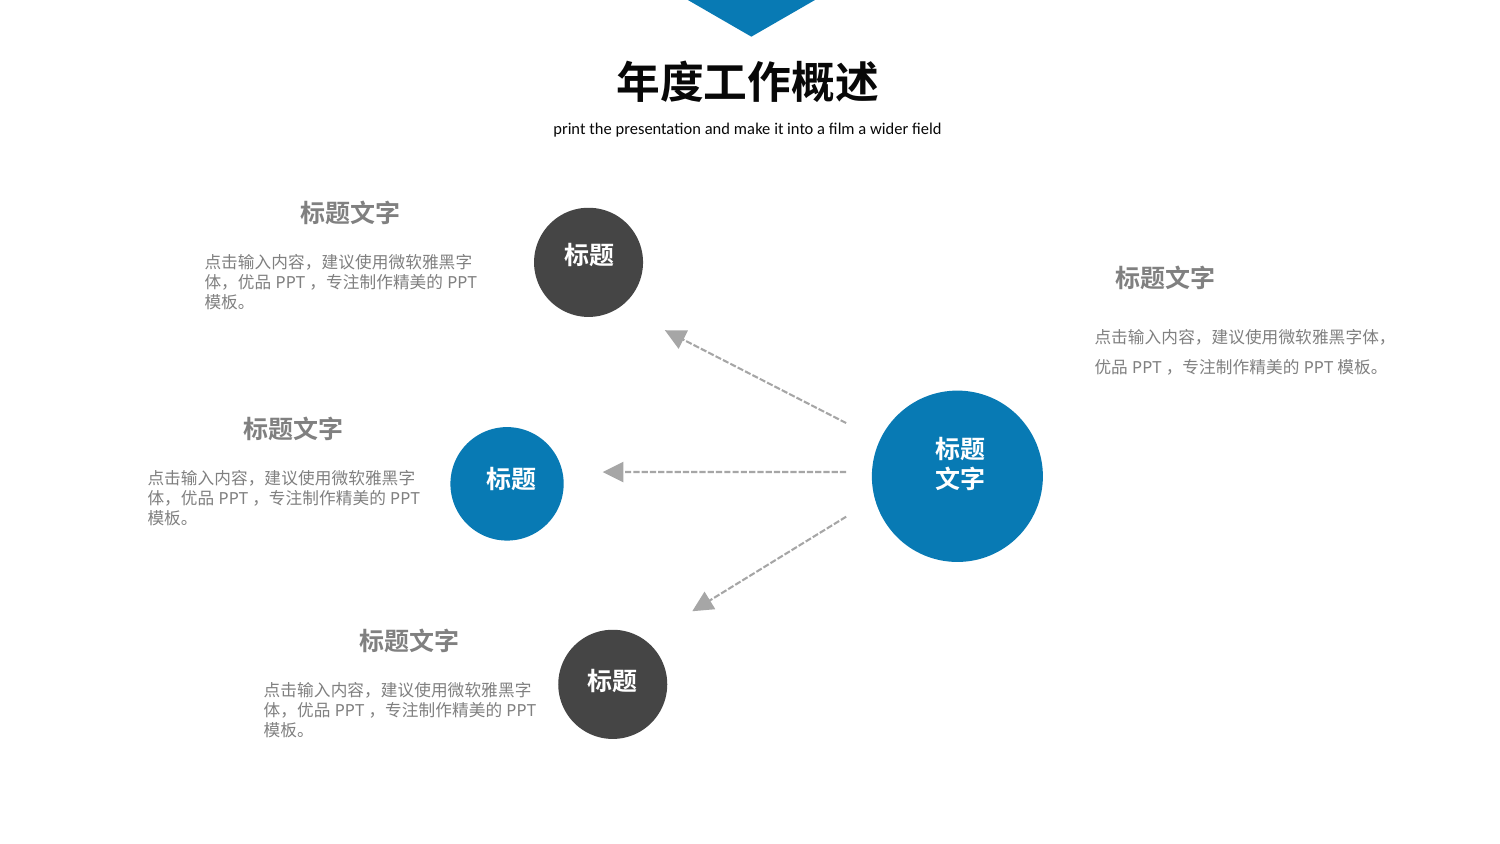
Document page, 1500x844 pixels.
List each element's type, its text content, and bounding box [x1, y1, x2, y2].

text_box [871, 390, 1046, 562]
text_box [204, 197, 479, 338]
text_box [685, 0, 816, 38]
text_box [692, 589, 727, 612]
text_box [538, 629, 698, 739]
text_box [147, 413, 422, 554]
text_box 年度工作概述 [510, 47, 985, 110]
text_box print the presentation and make it into a film a wider field [495, 110, 1000, 146]
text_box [263, 625, 538, 766]
text_box [664, 330, 699, 349]
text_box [1079, 262, 1411, 461]
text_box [504, 207, 676, 317]
text_box [602, 461, 624, 483]
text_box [426, 427, 597, 541]
